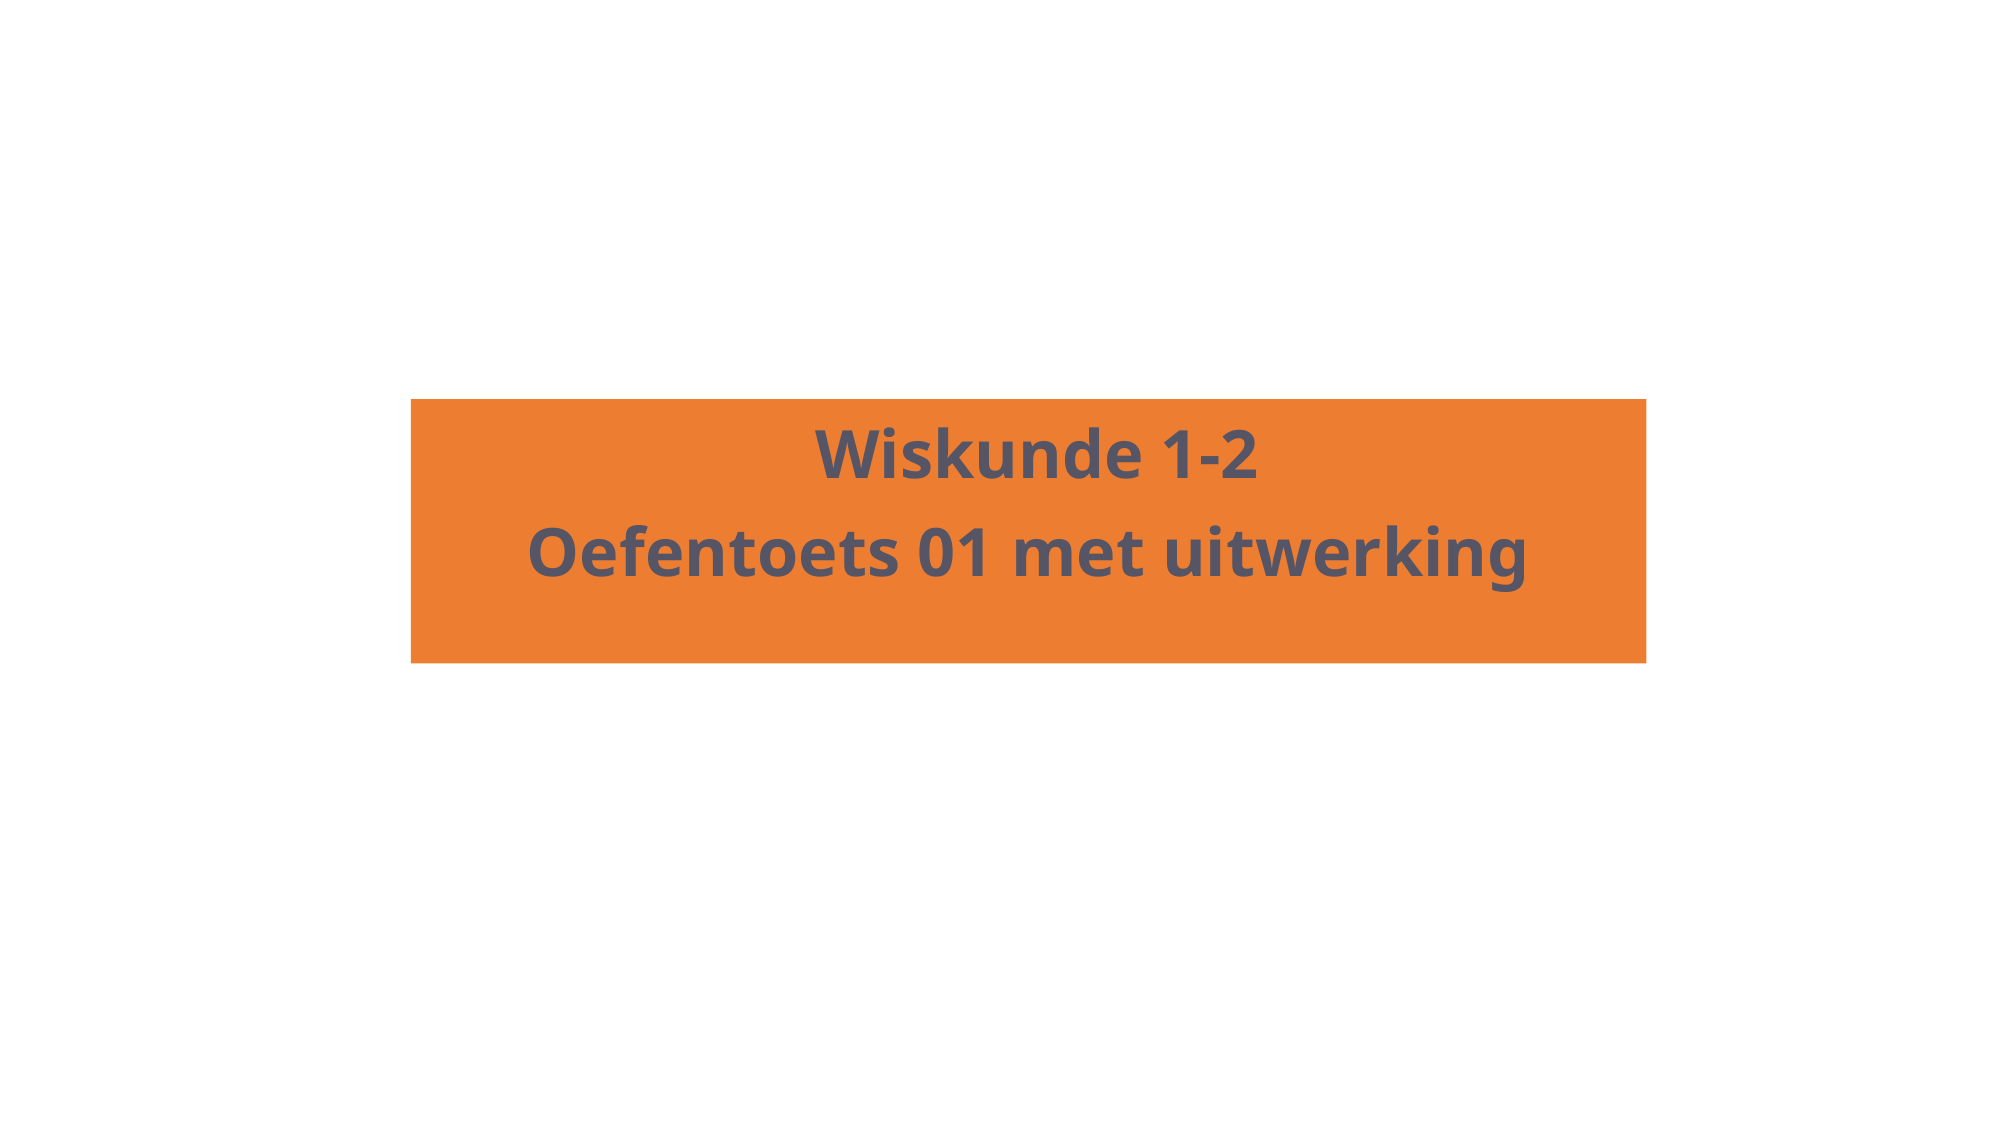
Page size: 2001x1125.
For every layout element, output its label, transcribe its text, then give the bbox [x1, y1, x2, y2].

text_box Wiskunde 1-2 Oefentoets 01 met uitwerking [410, 399, 1647, 664]
